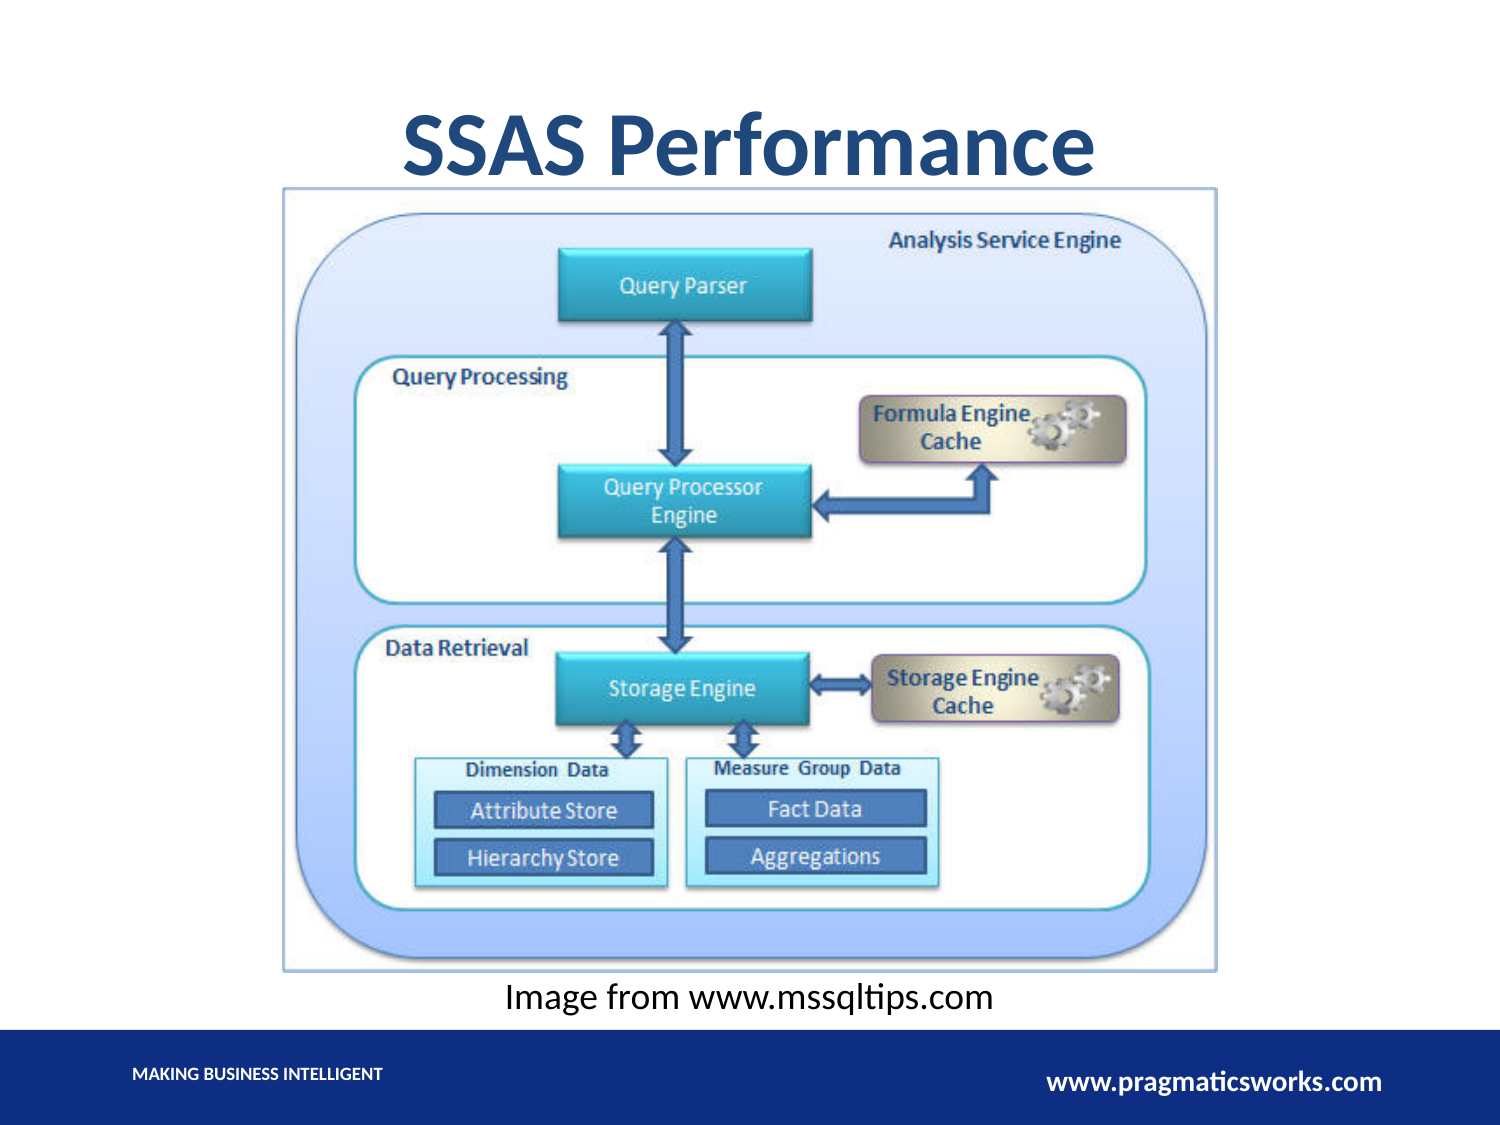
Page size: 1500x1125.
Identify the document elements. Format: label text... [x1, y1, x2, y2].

text_box Image from www.mssqltips.com [490, 981, 1010, 1025]
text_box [0, 1029, 1500, 1125]
title SSAS Performance [75, 45, 1425, 233]
picture [281, 187, 1218, 973]
